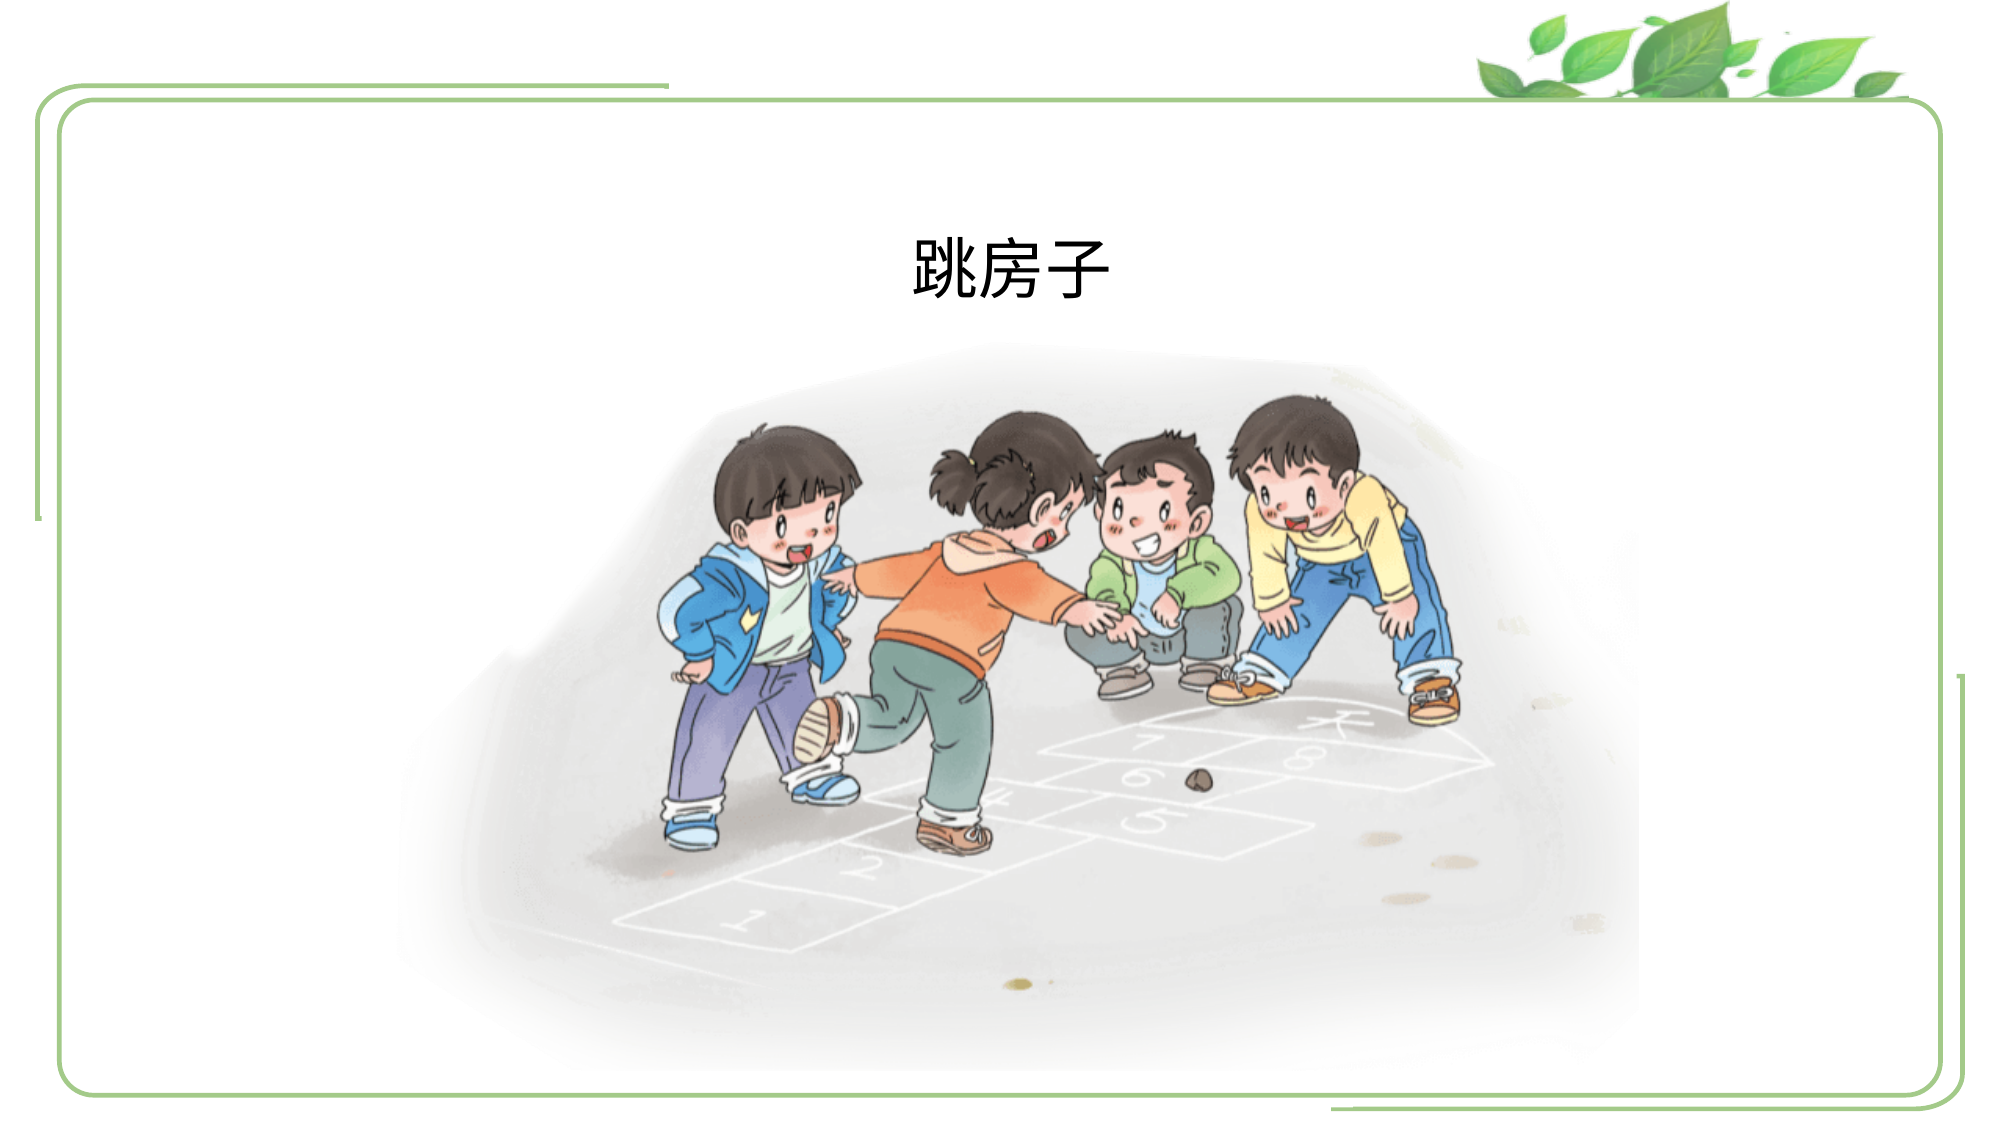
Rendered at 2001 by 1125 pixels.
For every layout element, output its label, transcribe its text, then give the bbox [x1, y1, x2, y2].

text_box 跳房子 [373, 219, 1650, 315]
picture [361, 278, 1639, 1071]
